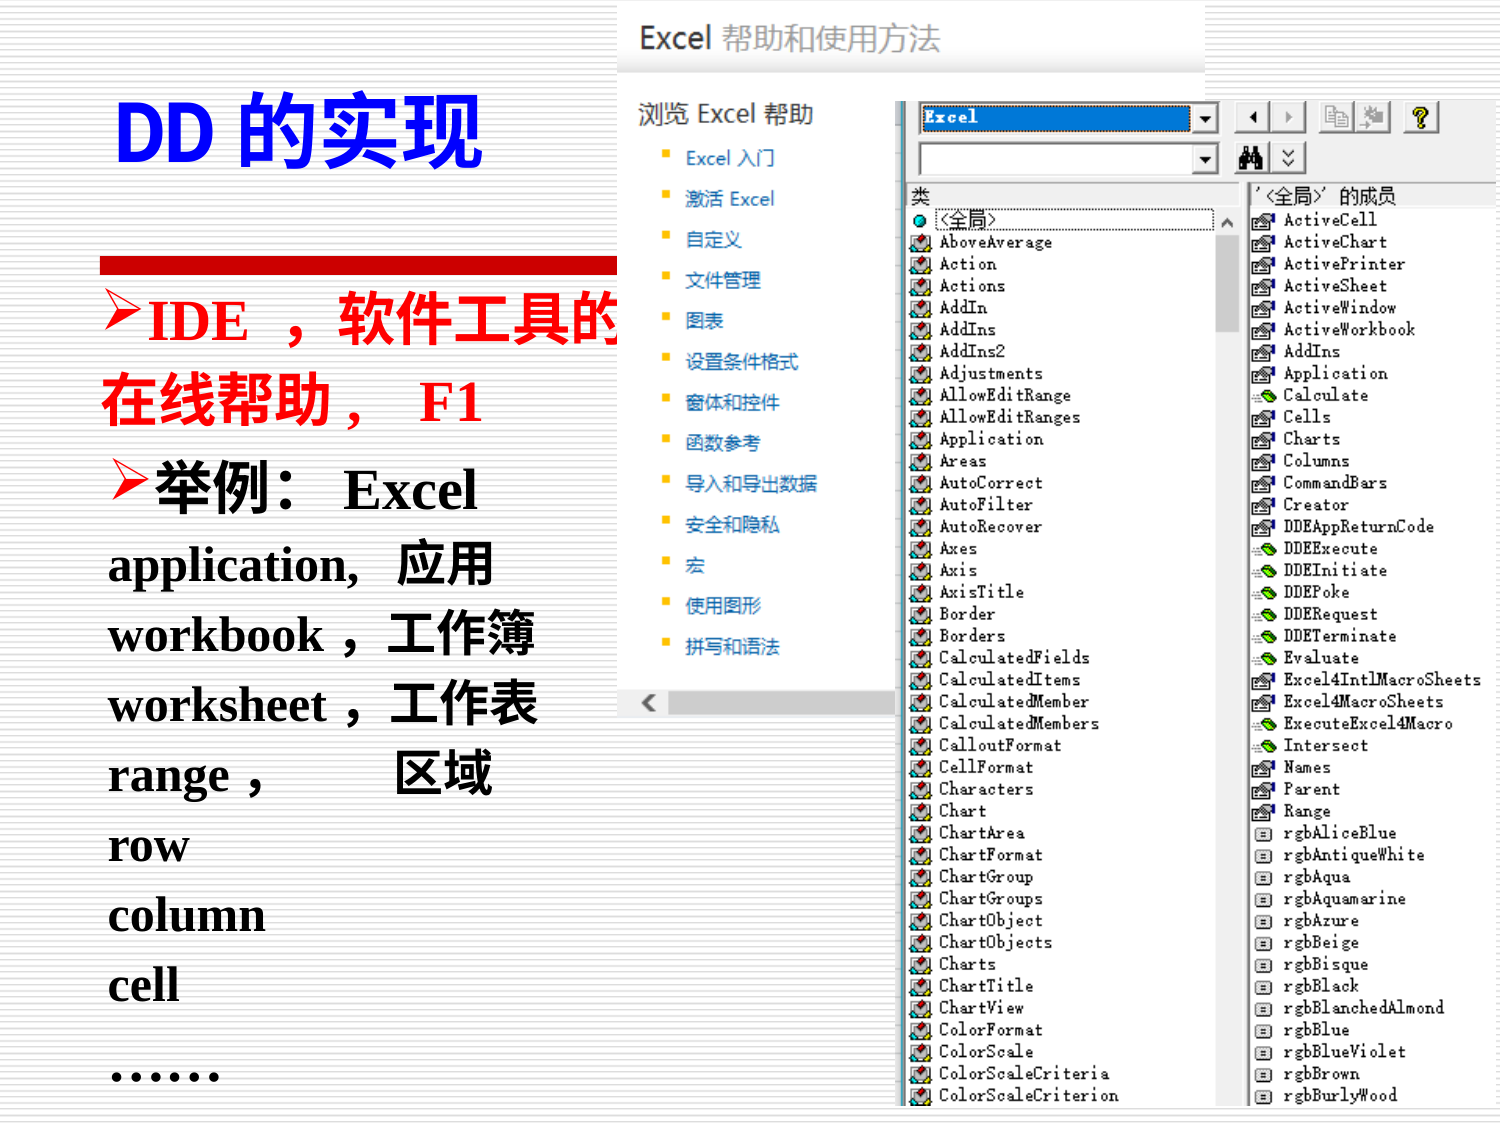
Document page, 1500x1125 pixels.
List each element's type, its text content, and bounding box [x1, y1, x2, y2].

text_box 举例：Excel application, 应用 workbook，工作簿 worksheet，工作表 range， 区域 row column cell …… [92, 444, 595, 1101]
text_box DD的实现 [100, 53, 611, 207]
picture [0, 0, 1500, 1125]
text_box IDE ，软件工具的 在线帮助, F1 [85, 274, 611, 441]
